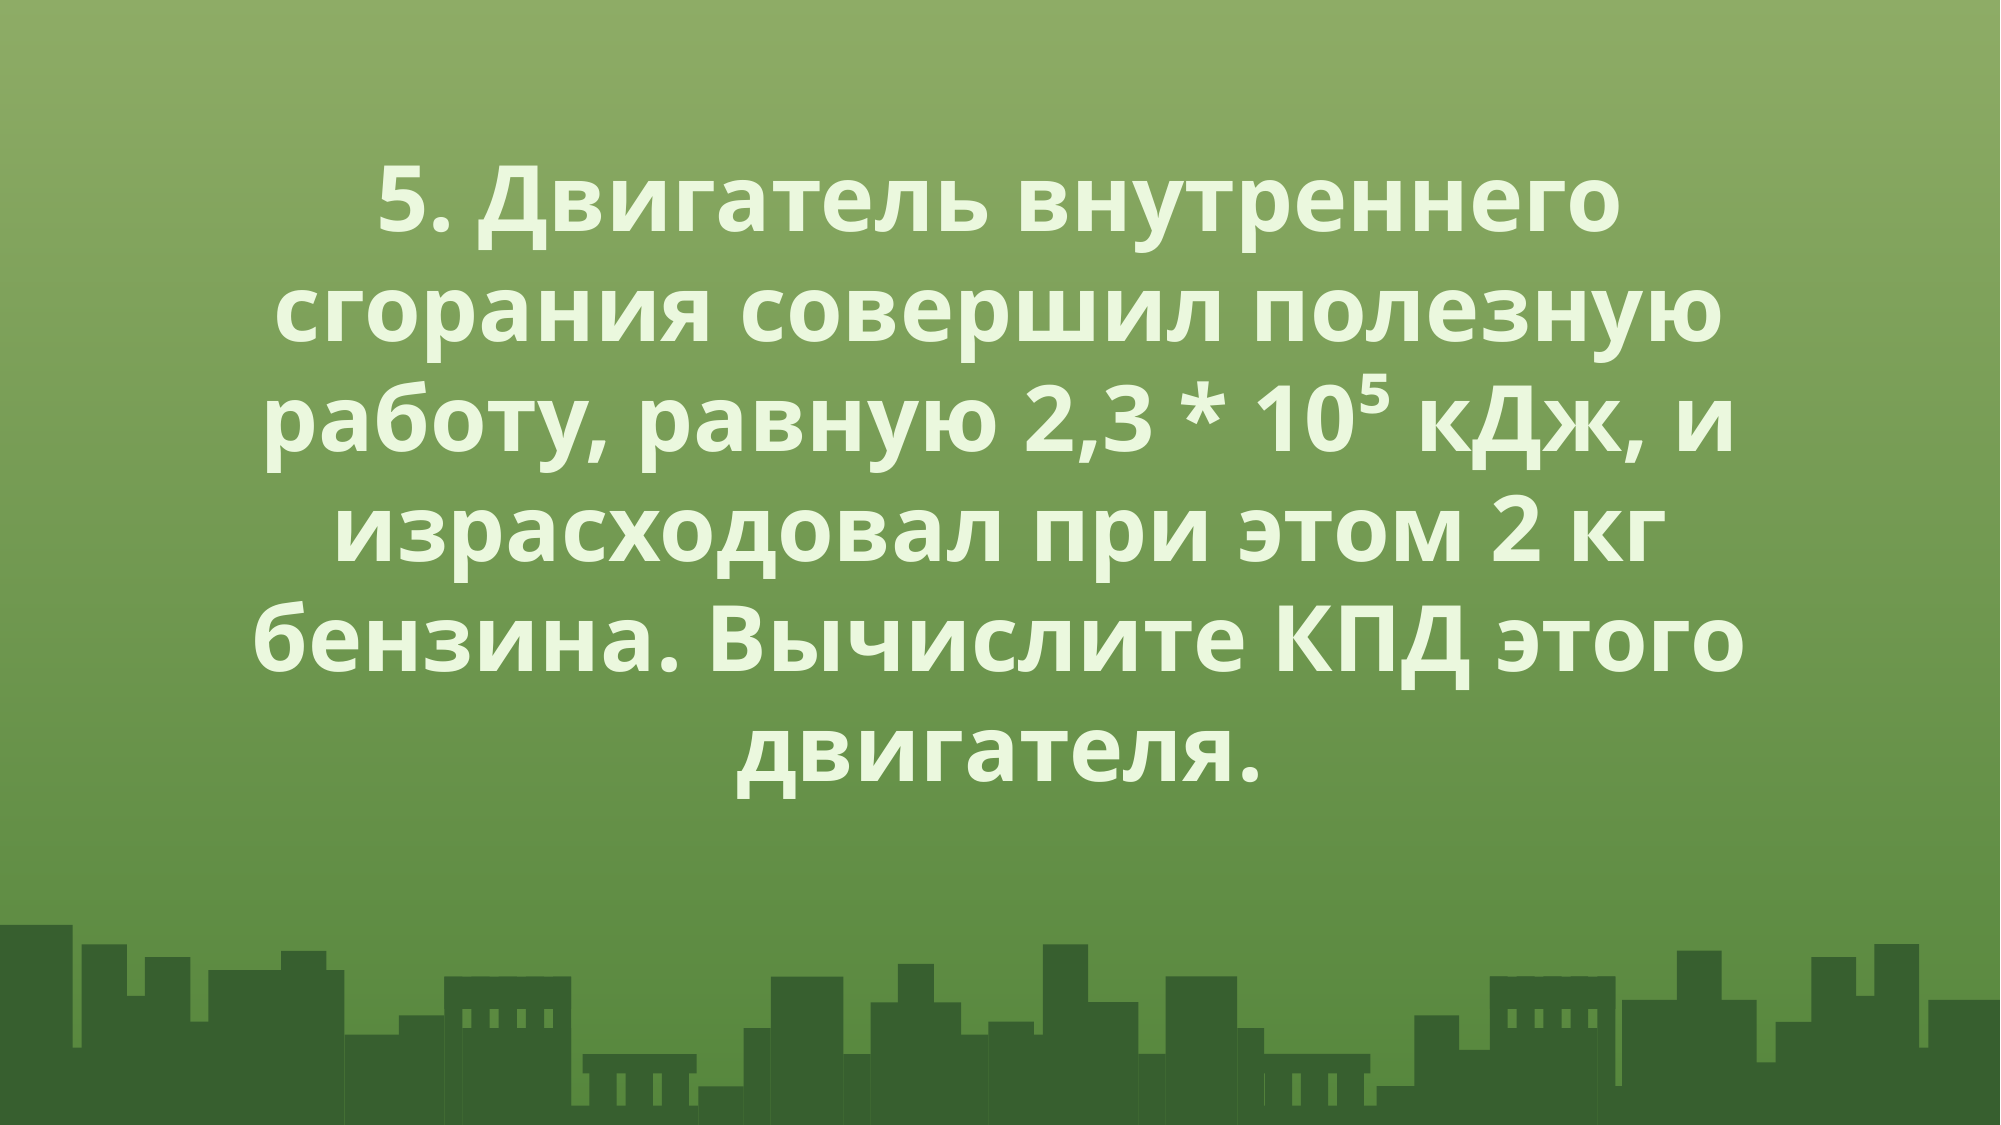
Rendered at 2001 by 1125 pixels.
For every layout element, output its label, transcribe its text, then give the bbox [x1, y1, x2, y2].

title 5. Двигатель внутреннего сгорания совершил полезную работу, равную 2,3 * 10⁵ кДж, и израсходовал при этом 2 кг бензина. Вычислите КПД этого двигателя. [150, 349, 1850, 591]
